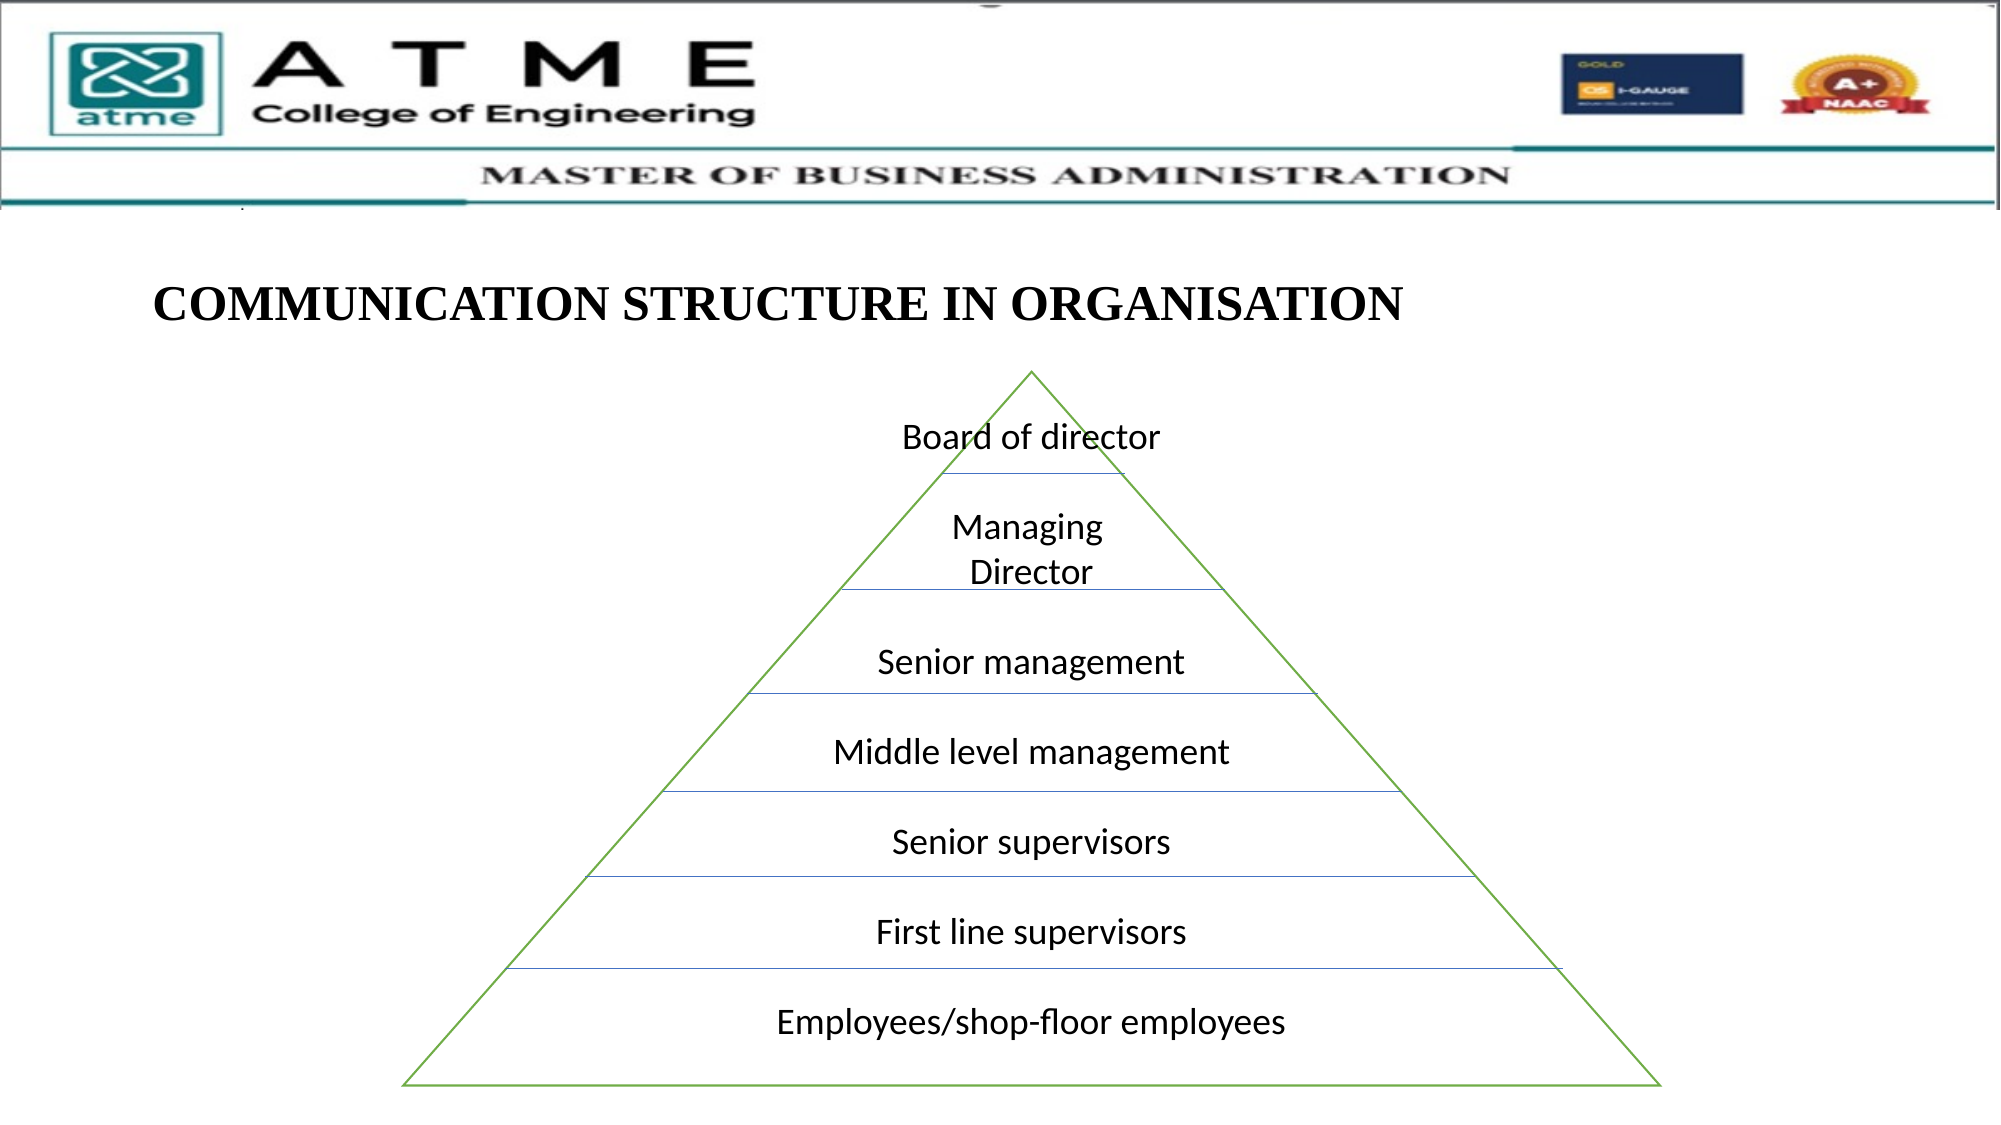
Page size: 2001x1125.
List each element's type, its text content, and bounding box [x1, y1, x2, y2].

text_box Board of director Managing Director Senior management Middle level management Senior supervisors First line supervisors Employees/shop-floor employees [505, 694, 1558, 968]
text_box Board of director Managing Director Senior management Middle level management Senior supervisors First line supervisors Employees/shop-floor employees [747, 370, 1316, 693]
text_box Board of director Managing Director Senior management Middle level management Senior supervisors First line supervisors Employees/shop-floor employees [401, 969, 1663, 1087]
list COMMUNICATION STRUCTURE IN ORGANISATION [137, 269, 1863, 984]
picture [0, 0, 2000, 210]
